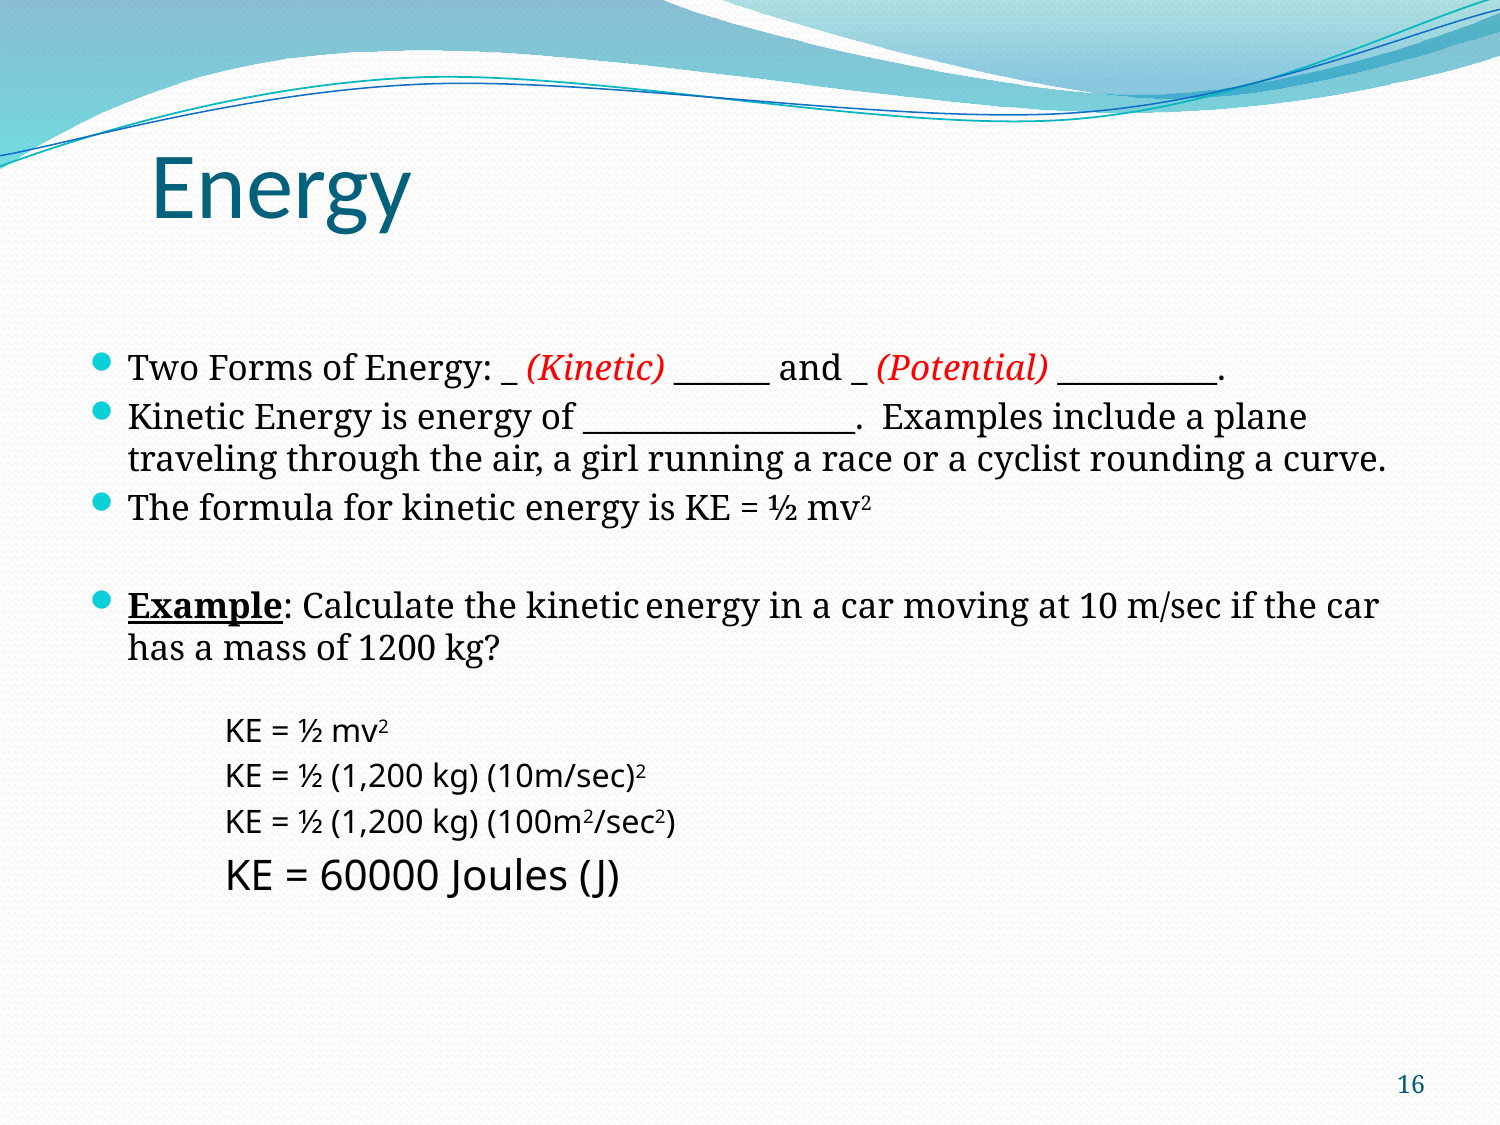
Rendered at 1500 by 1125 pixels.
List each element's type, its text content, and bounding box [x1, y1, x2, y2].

title Energy [150, 115, 550, 238]
slide_number 16 [1299, 1042, 1425, 1103]
list Two Forms of Energy: _ (Kinetic) ______ and _ (Potential) __________. Kinetic Energy is energy of _________________. Examples include a plane traveling through the air, a girl running a race or a cyclist rounding a curve. The formula for kinetic energy is KE = ½ mv2 Example: Calculate the kinetic energy in a car moving at 10 m/sec if the car has a mass of 1200 kg? KE = ½ mv2 KE = ½ (1,200 kg) (10m/sec)2 KE = ½ (1,200 kg) (100m2/sec2) KE = 60000 Joules (J) [75, 317, 1425, 1038]
